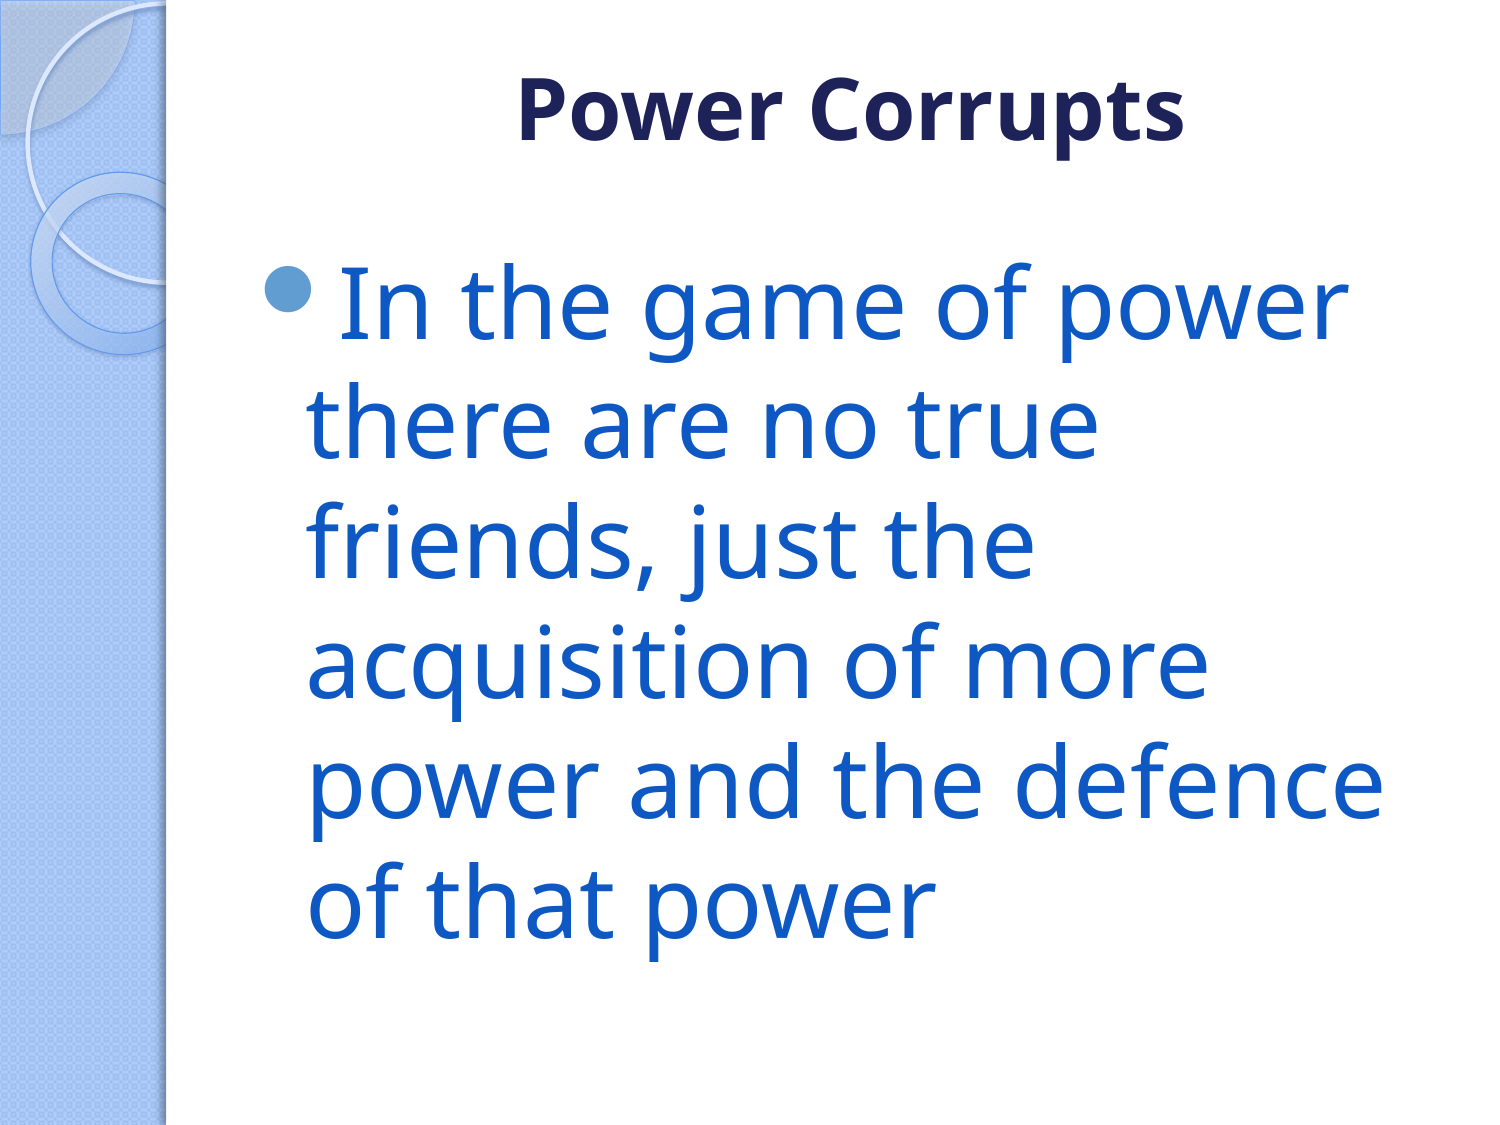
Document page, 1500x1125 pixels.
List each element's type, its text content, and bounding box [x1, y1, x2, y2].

title Power Corrupts [235, 45, 1466, 233]
list In the game of power there are no true friends, just the acquisition of more power and the defence of that power [230, 231, 1461, 1020]
